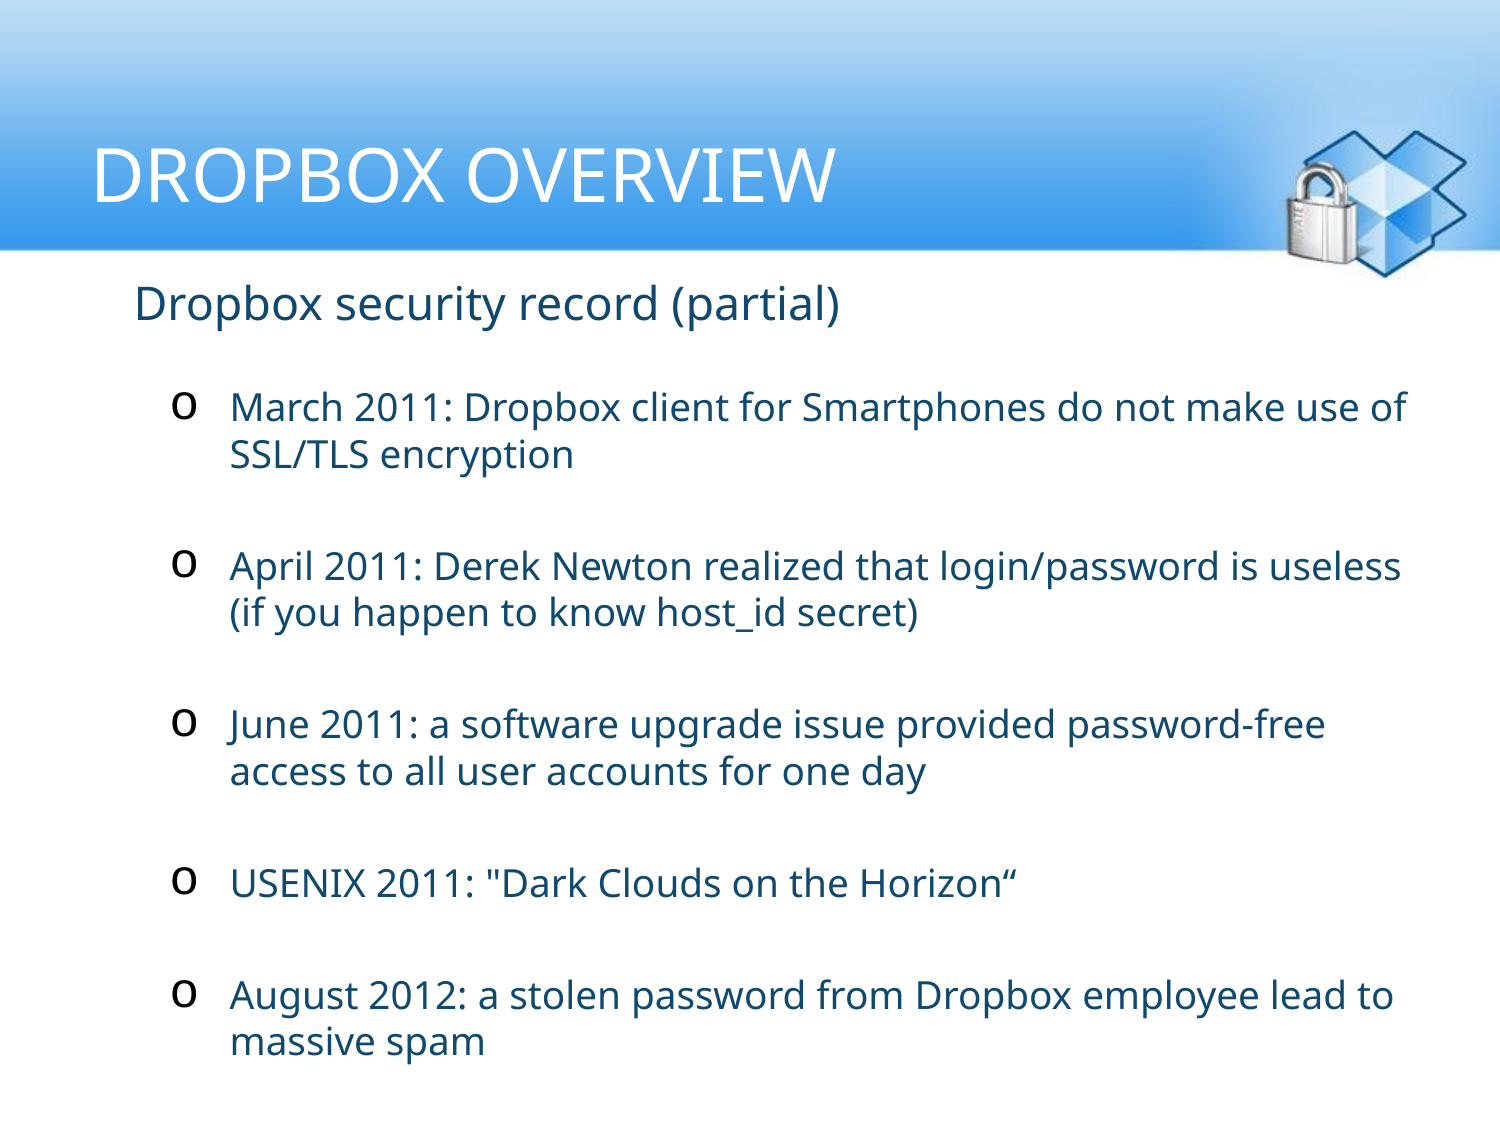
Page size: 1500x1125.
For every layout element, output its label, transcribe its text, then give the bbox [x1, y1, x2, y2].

title Dropbox overview [75, 45, 1425, 233]
list Dropbox security record (partial) March 2011: Dropbox client for Smartphones do not make use of SSL/TLS encryption April 2011: Derek Newton realized that login/password is useless (if you happen to know host_id secret) June 2011: a software upgrade issue provided password-free access to all user accounts for one day USENIX 2011: "Dark Clouds on the Horizon“ August 2012: a stolen password from Dropbox employee lead to massive spam [75, 262, 1425, 1078]
picture [0, 0, 1500, 1125]
